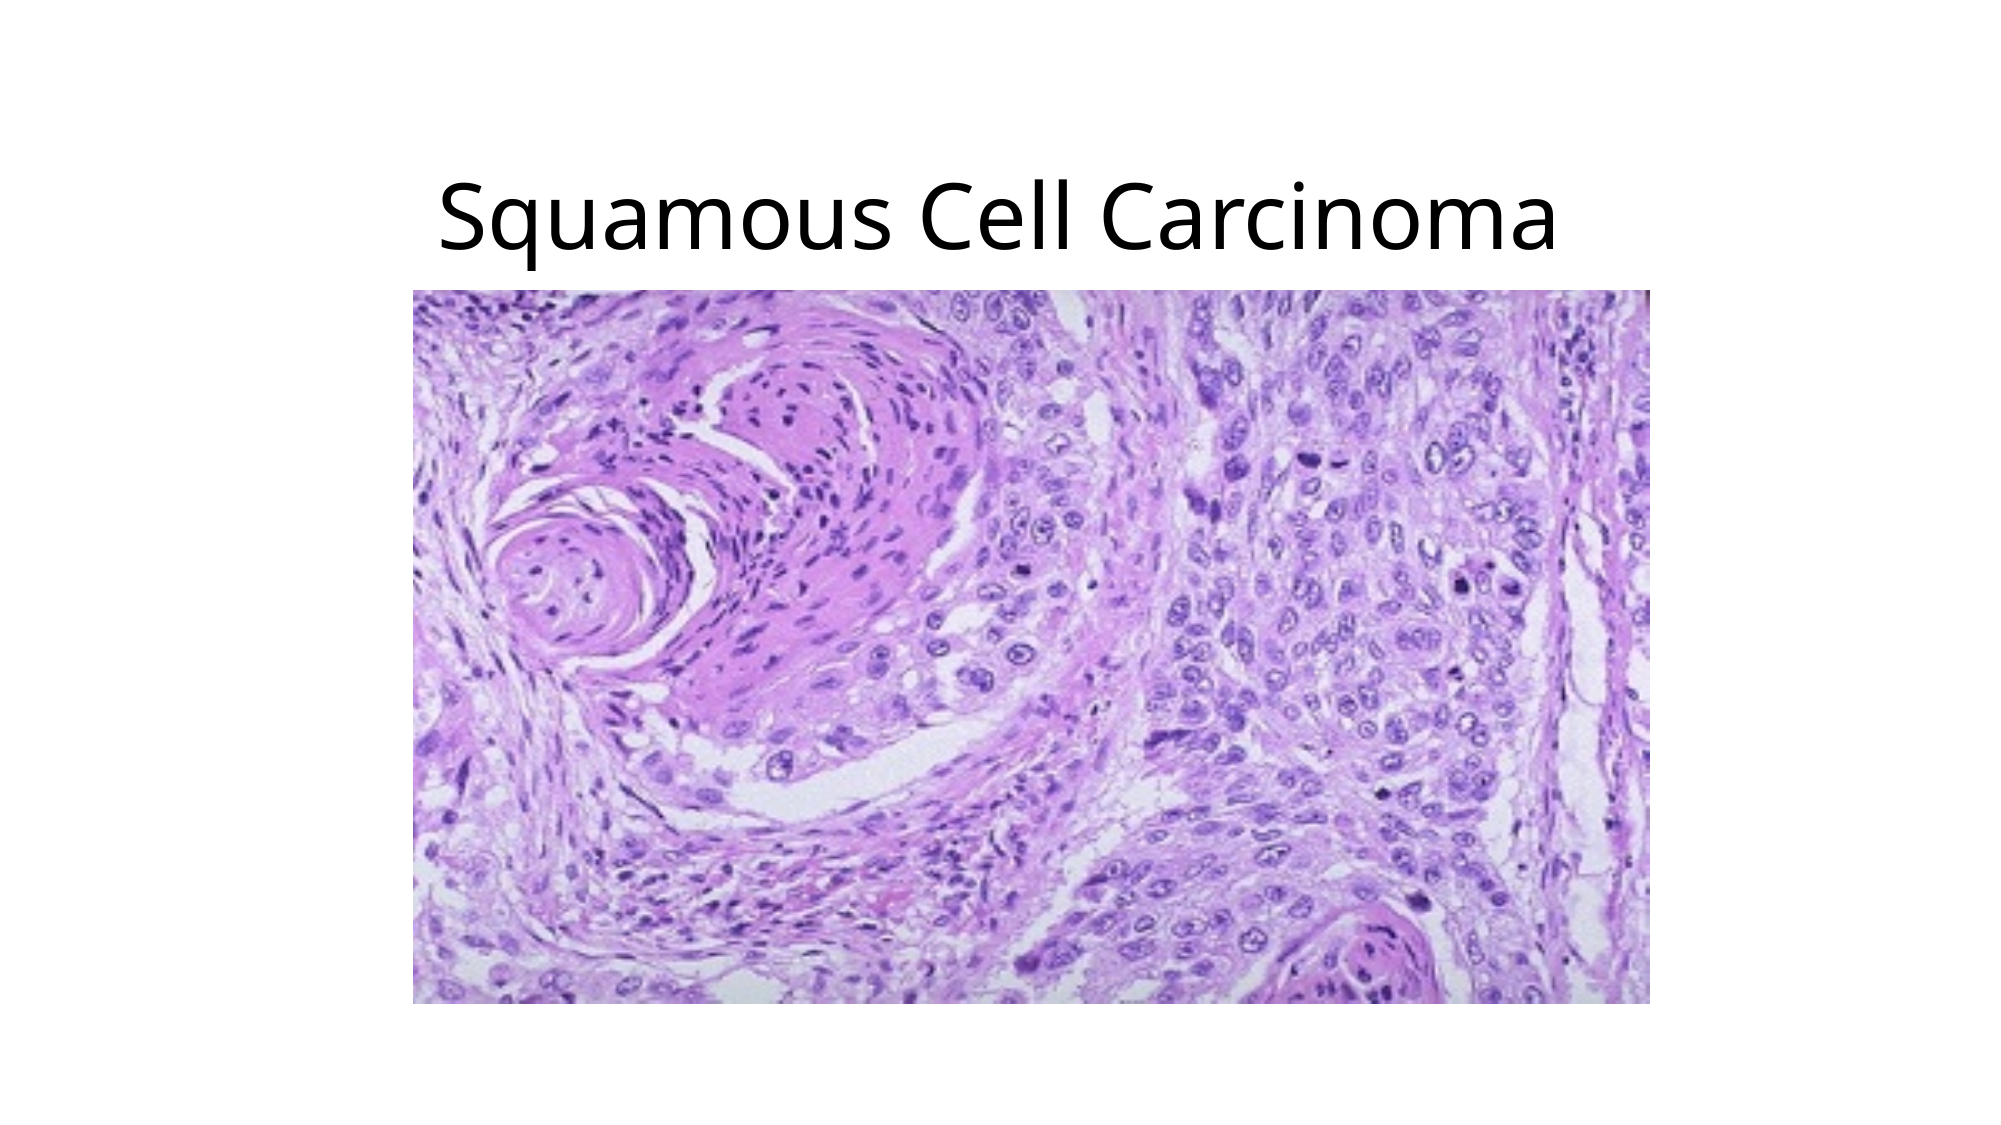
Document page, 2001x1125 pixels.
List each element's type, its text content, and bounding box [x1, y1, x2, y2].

title Squamous Cell Carcinoma [137, 162, 1863, 278]
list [413, 290, 1650, 1004]
